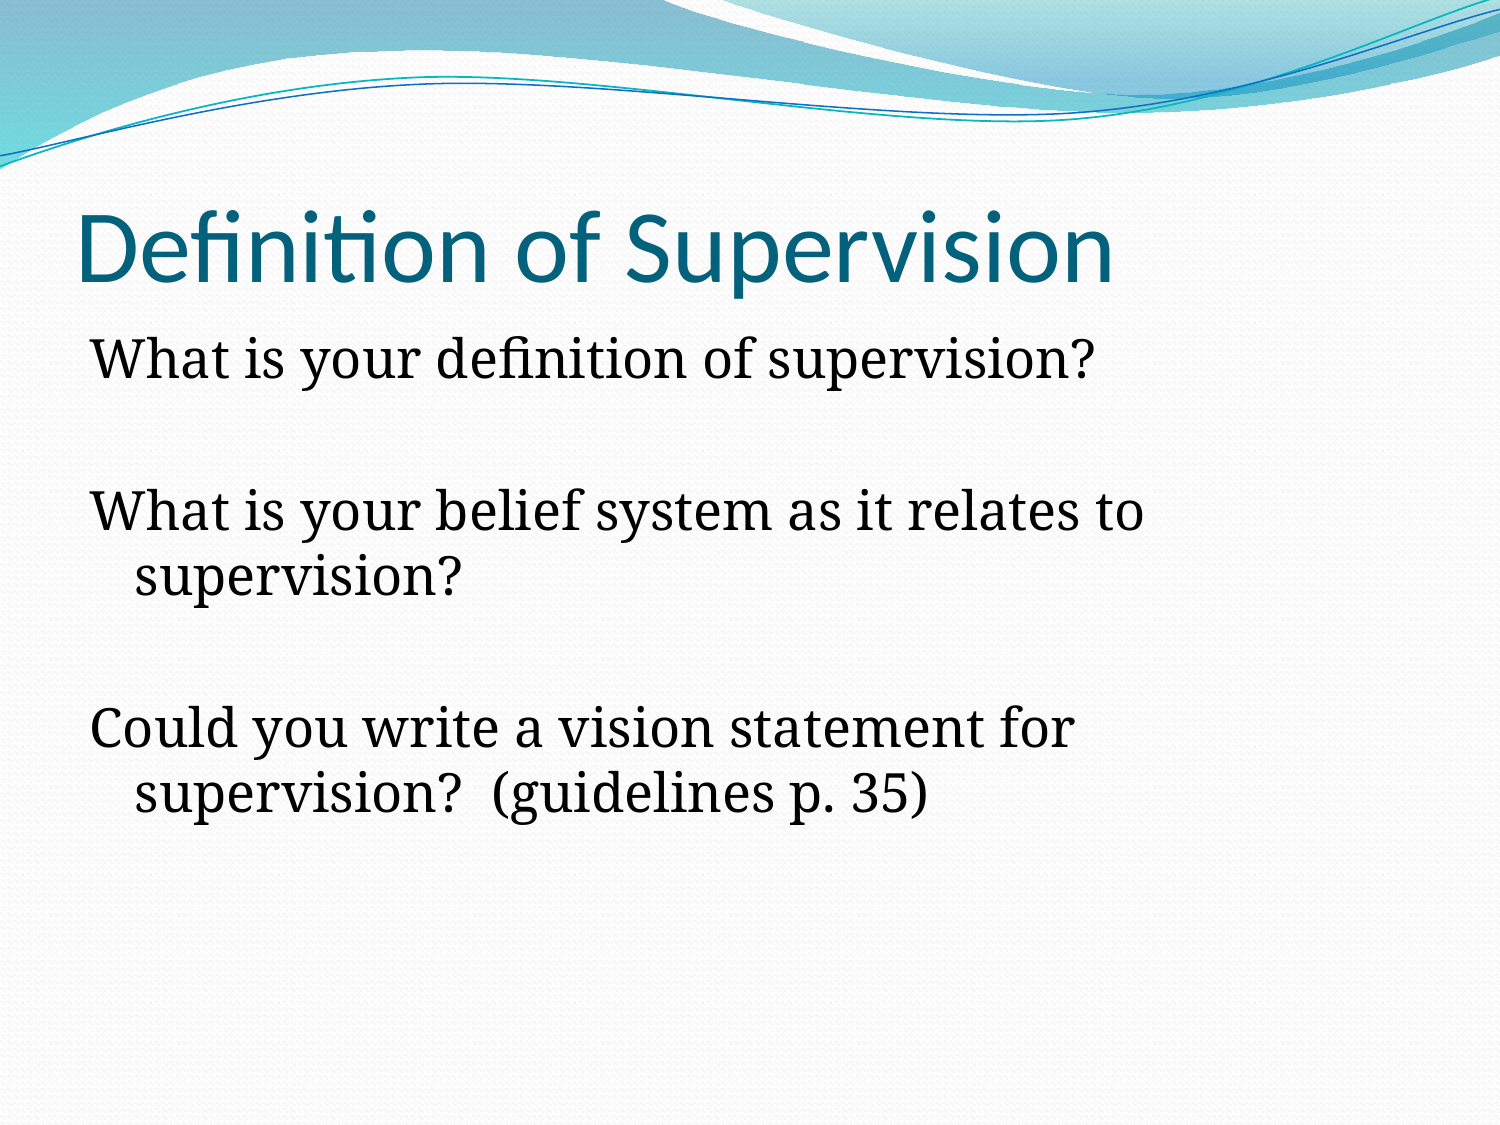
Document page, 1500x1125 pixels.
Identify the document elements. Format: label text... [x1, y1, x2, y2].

title Definition of Supervision [75, 115, 1425, 303]
list What is your definition of supervision? What is your belief system as it relates to supervision? Could you write a vision statement for supervision? (guidelines p. 35) [75, 317, 1425, 1038]
